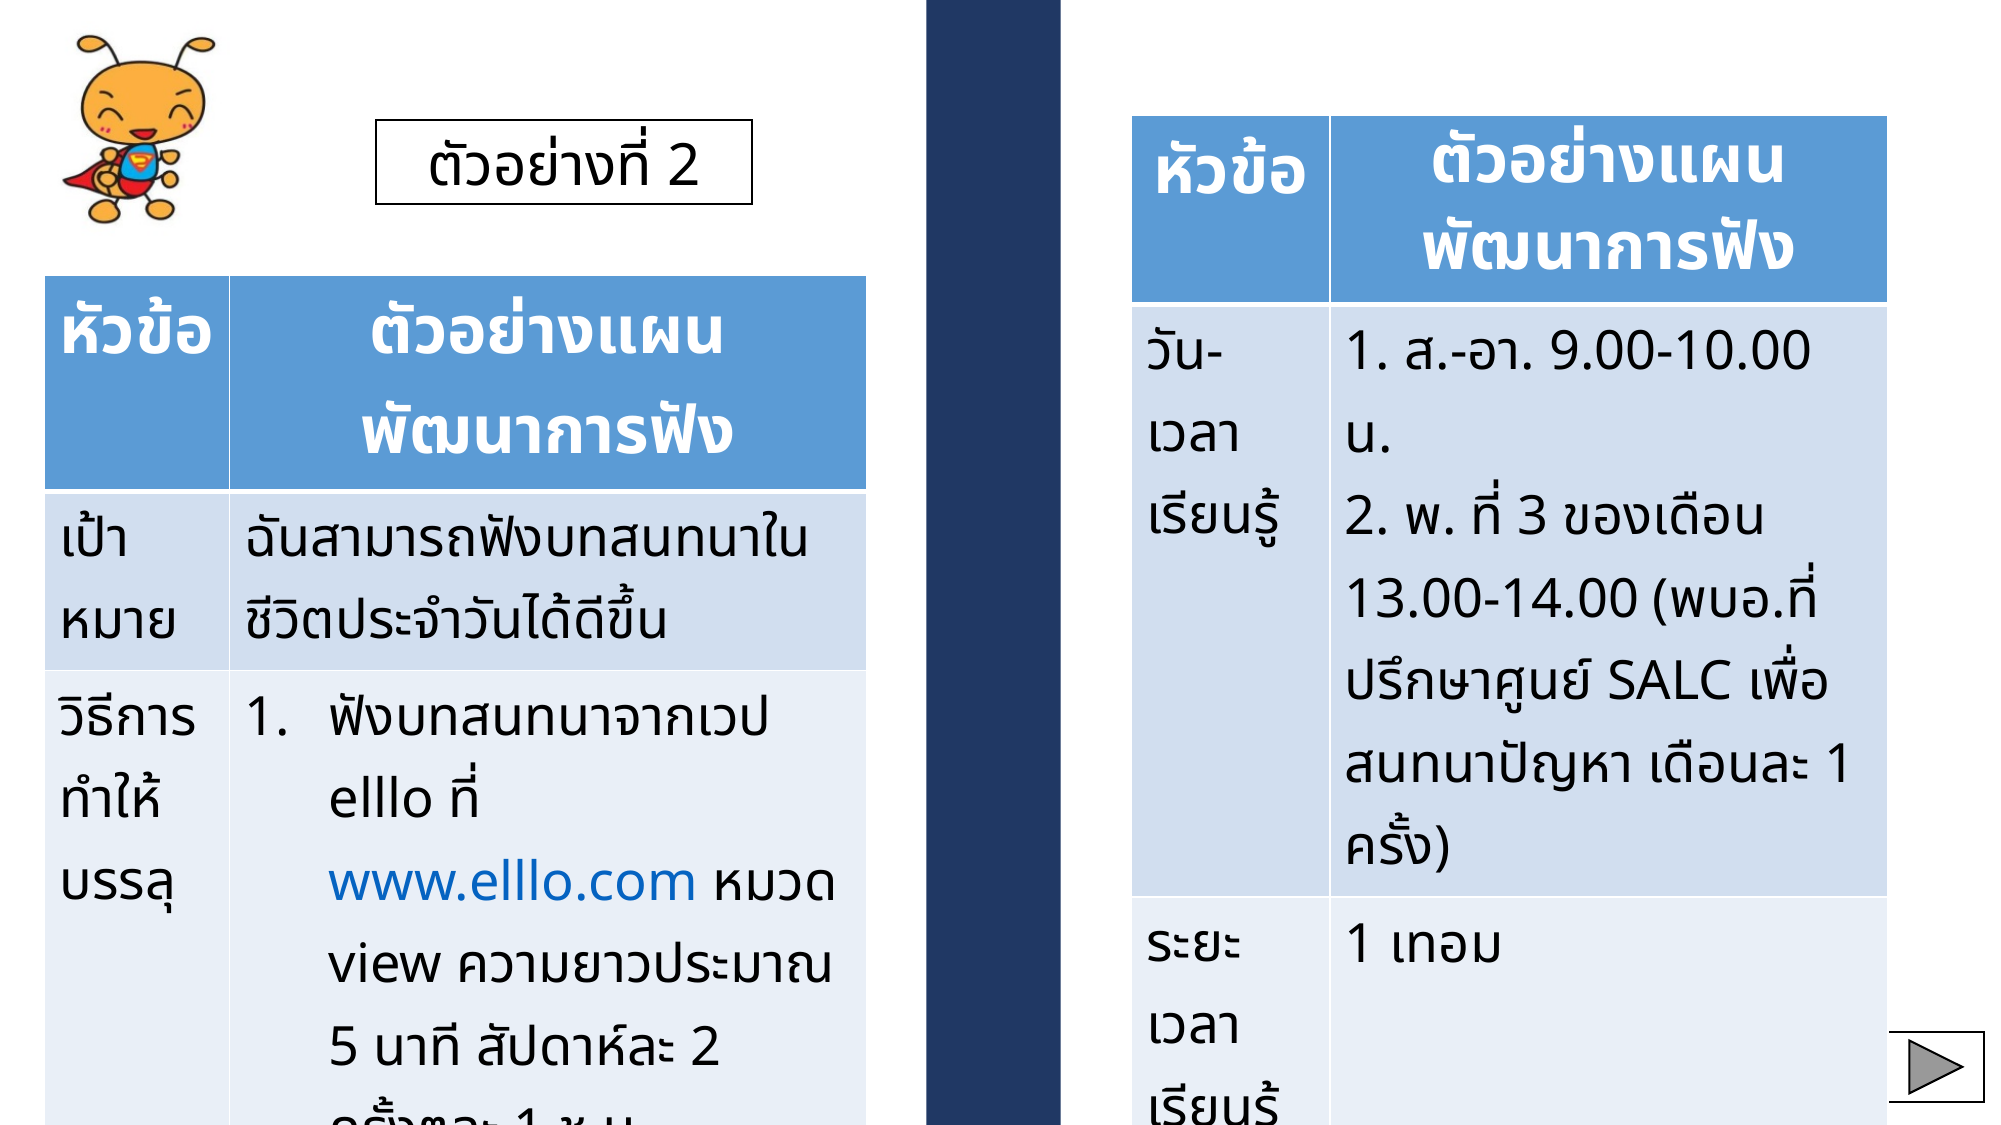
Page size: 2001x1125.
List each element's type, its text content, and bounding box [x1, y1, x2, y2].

table_header ตัวอย่างแผนพัฒนาการฟัง [230, 276, 866, 489]
table_cell 1. ส.-อา. 9.00-10.00 น. 2. พ. ที่ 3 ของเดือน 13.00-14.00 (พบอ.ที่ปรึกษาศูนย์ SALC เพื่อสนทนาปัญหา เดือนละ 1 ครั้ง) [1331, 307, 1887, 896]
table_cell ฉันสามารถฟังบทสนทนาในชีวิตประจำวันได้ดีขึ้น [230, 494, 866, 670]
table_header ตัวอย่างแผนพัฒนาการฟัง [1331, 116, 1887, 302]
text_box [1889, 1031, 1985, 1103]
table_header หัวข้อ [45, 276, 229, 489]
table_cell 1 เทอม [1331, 898, 1887, 1125]
table_cell วัน-เวลาเรียนรู้ [1132, 307, 1329, 896]
table_cell วิธีการทำให้บรรลุ [45, 671, 229, 1125]
text_box [925, 0, 1062, 1125]
table_header หัวข้อ [1132, 116, 1329, 302]
text_box ตัวอย่างที่ 2 [375, 119, 753, 205]
picture [0, 0, 249, 275]
table_cell เป้าหมาย [45, 494, 229, 670]
table_cell ระยะเวลาเรียนรู้ [1132, 898, 1329, 1125]
table_cell ฟังบทสนทนาจากเวป elllo ที่ www.elllo.com หมวด view ความยาวประมาณ 5 นาที สัปดาห์ละ 2 ครั้งๆละ 1 ช.ม. ทำความเข้าใจ และฝึกออกเสียงสำนวนที่น่าสนใจ [230, 671, 866, 1125]
